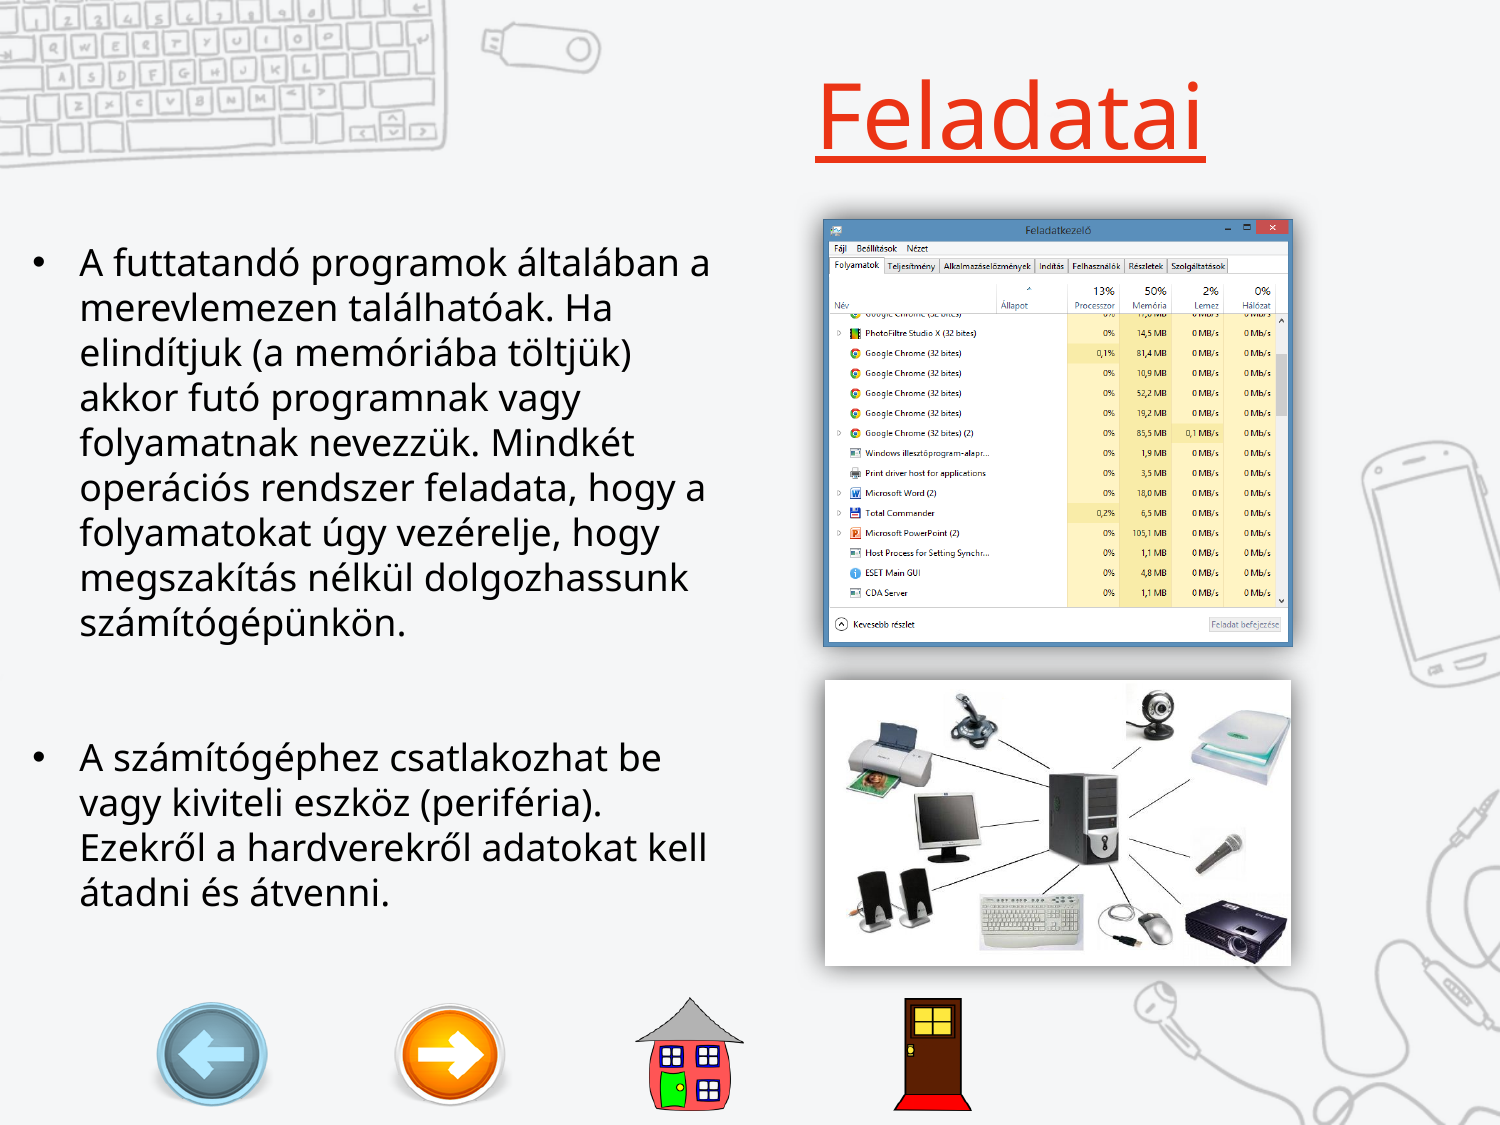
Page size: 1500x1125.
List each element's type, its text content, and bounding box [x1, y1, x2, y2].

text_box A futtatandó programok általában a merevlemezen találhatóak. Ha elindítjuk (a memóriába töltjük) akkor futó programnak vagy folyamatnak nevezzük. Mindkét operációs rendszer feladata, hogy a folyamatokat úgy vezérelje, hogy megszakítás nélkül dolgozhassunk számítógépünkön. A számítógéphez csatlakozhat be vagy kiviteli eszköz (periféria). Ezekről a hardverekről adatokat kell átadni és átvenni. [17, 231, 744, 922]
picture [0, 0, 1500, 1125]
title Feladatai [442, 19, 1500, 207]
